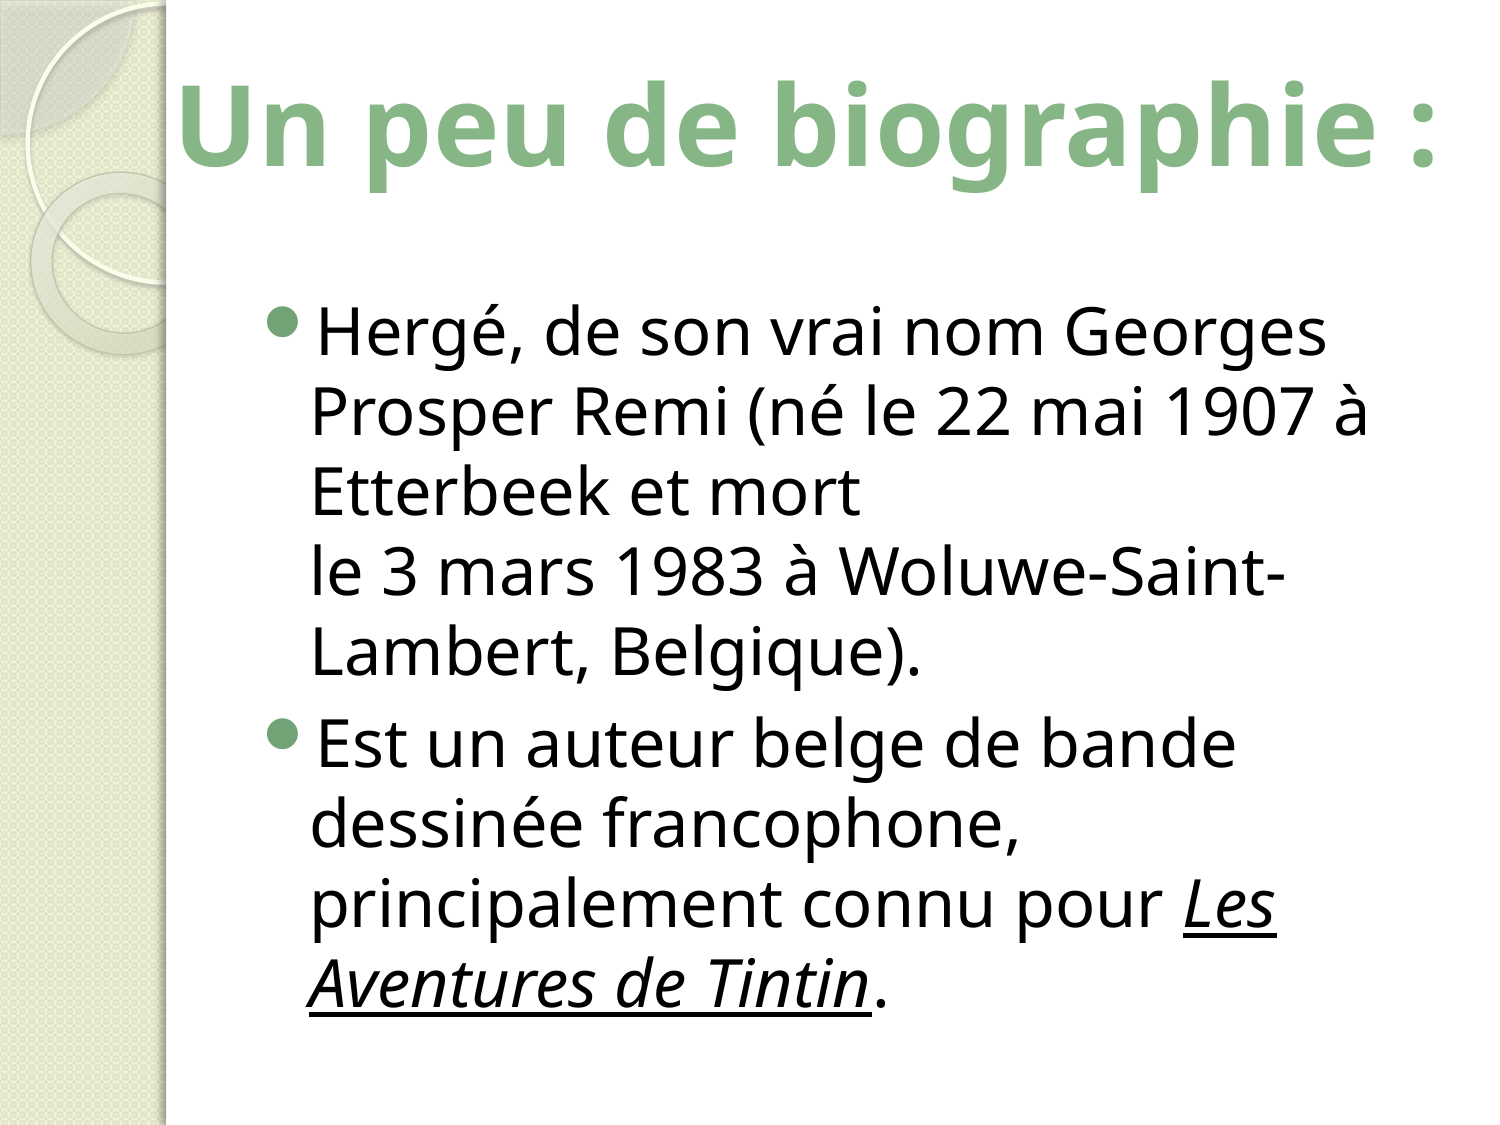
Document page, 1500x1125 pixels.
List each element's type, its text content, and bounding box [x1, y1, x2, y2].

text_box Un peu de biographie : [158, 46, 1456, 197]
list Hergé, de son vrai nom Georges Prosper Remi (né le 22 mai 1907 à Etterbeek et mort le 3 mars 1983 à Woluwe-Saint-Lambert, Belgique). Est un auteur belge de bande dessinée francophone, principalement connu pour Les Aventures de Tintin. [234, 281, 1465, 1069]
